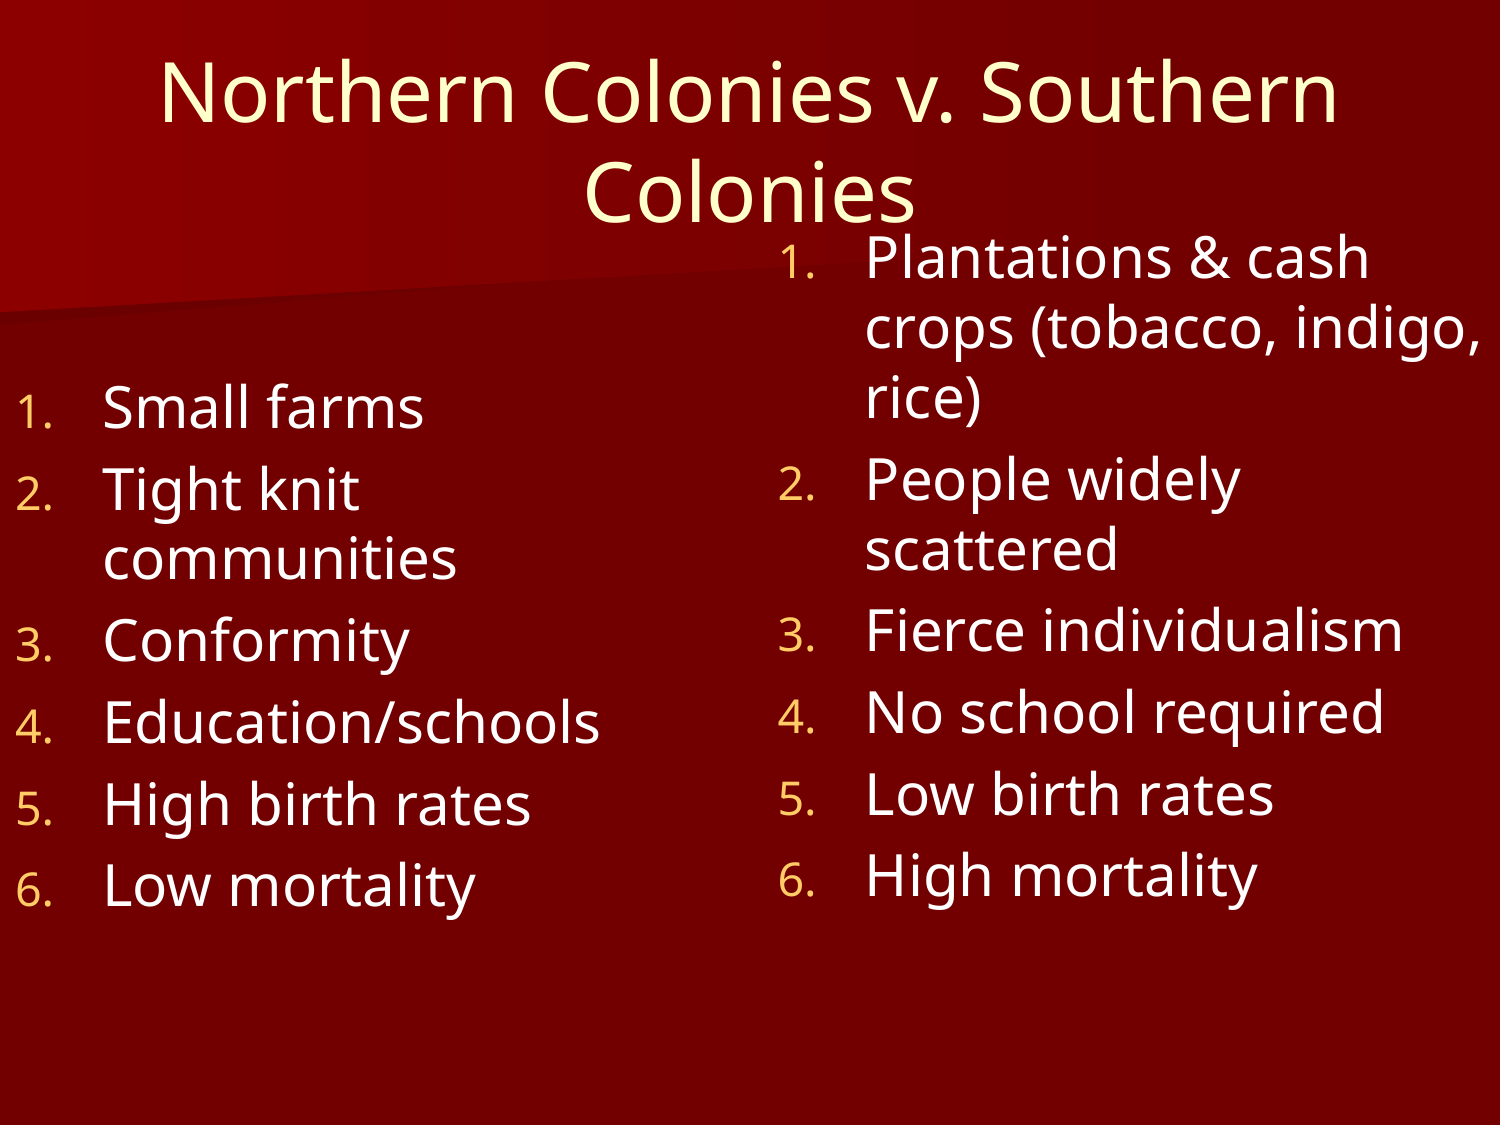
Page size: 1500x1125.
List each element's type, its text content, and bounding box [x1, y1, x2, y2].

list Plantations & cash crops (tobacco, indigo, rice) People widely scattered Fierce individualism No school required Low birth rates High mortality [762, 212, 1500, 1125]
title Northern Colonies v. Southern Colonies [0, 45, 1500, 233]
list Small farms Tight knit communities Conformity Education/schools High birth rates Low mortality [0, 362, 713, 1125]
